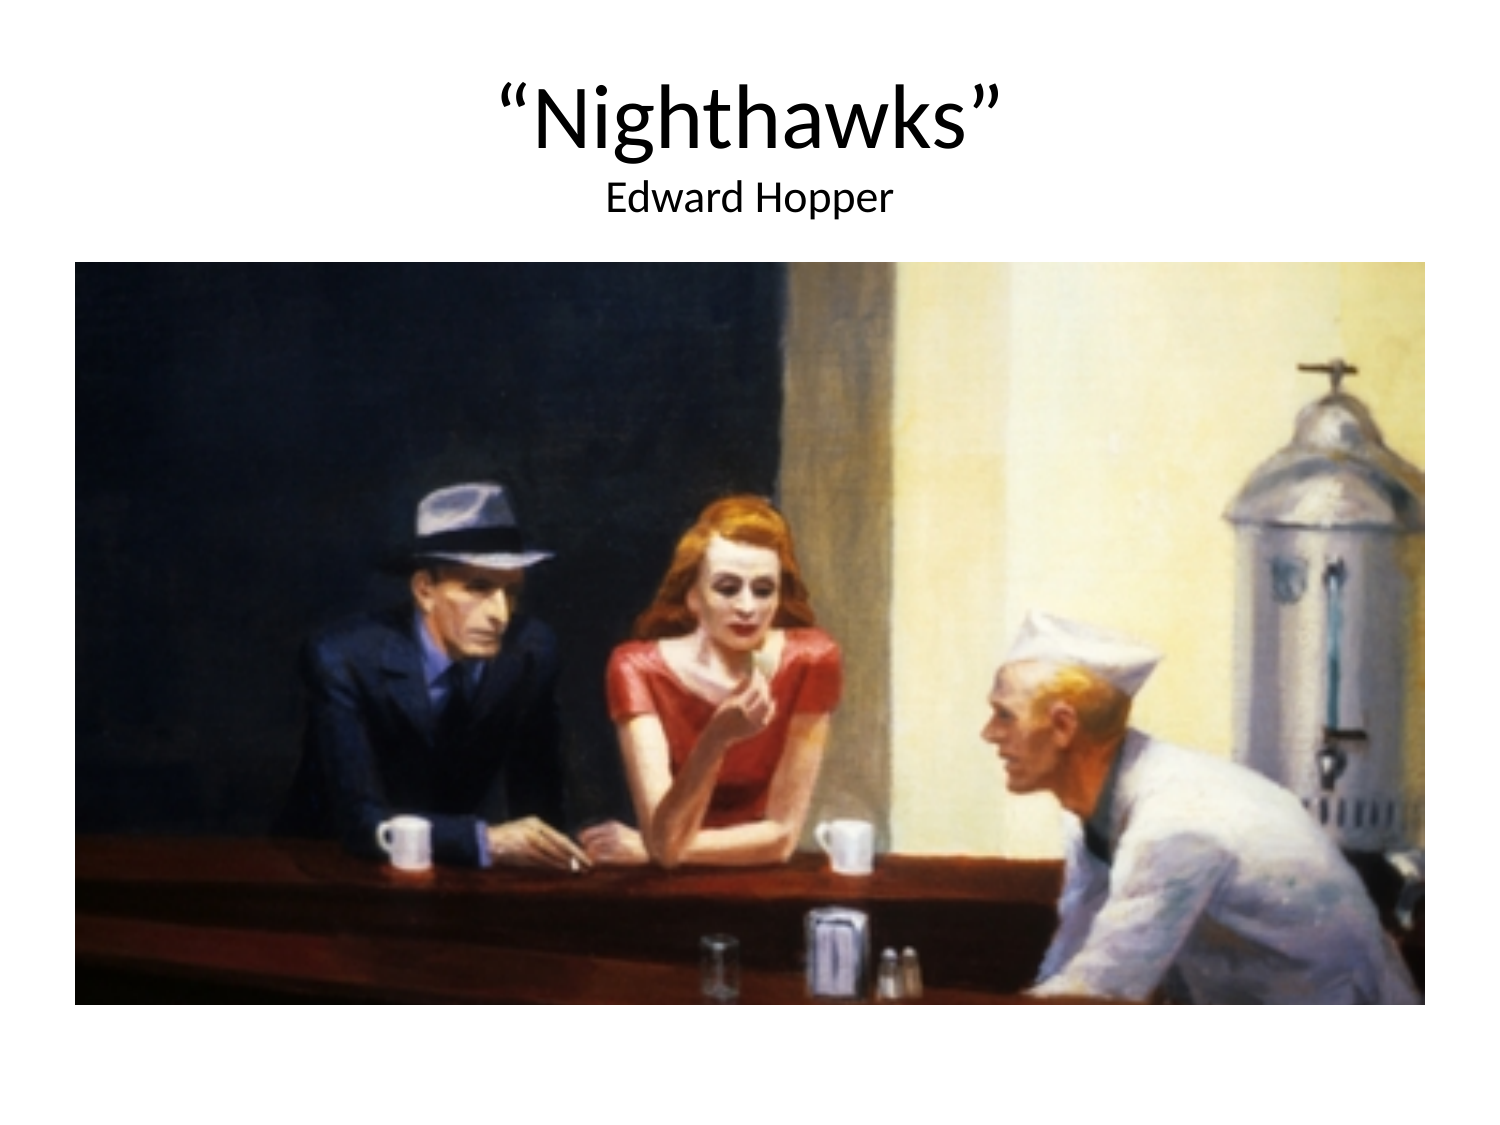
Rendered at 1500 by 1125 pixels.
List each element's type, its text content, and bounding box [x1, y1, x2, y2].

title “Nighthawks” Edward Hopper [75, 45, 1425, 233]
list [74, 262, 1426, 1006]
